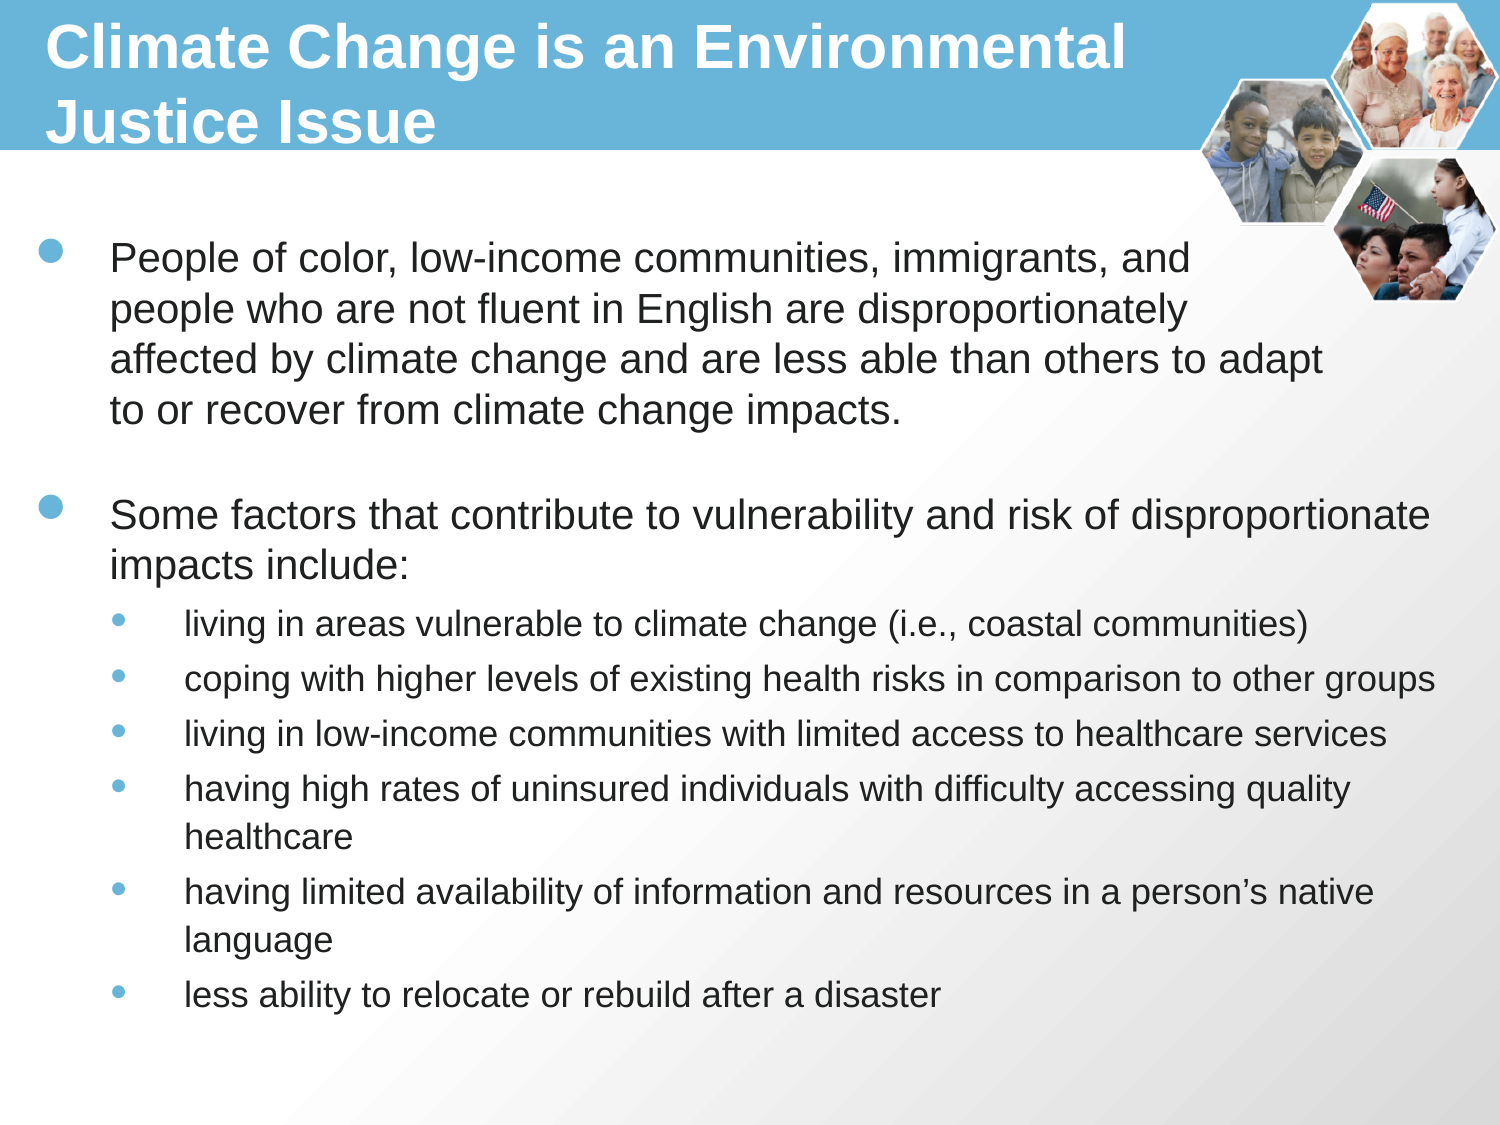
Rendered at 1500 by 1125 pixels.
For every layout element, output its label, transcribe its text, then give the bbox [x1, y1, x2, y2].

list People of color, low-income communities, immigrants, and people who are not fluent in English are disproportionately affected by climate change and are less able than others to adapt to or recover from climate change impacts. Some factors that contribute to vulnerability and risk of disproportionate impacts include: living in areas vulnerable to climate change (i.e., coastal communities) coping with higher levels of existing health risks in comparison to other groups living in low-income communities with limited access to healthcare services having high rates of uninsured individuals with difficulty accessing quality healthcare having limited availability of information and resources in a person’s native language less ability to relocate or rebuild after a disaster [20, 223, 1460, 1097]
picture [1173, 2, 1500, 303]
list Climate Change is an Environmental Justice Issue [30, 0, 1209, 162]
